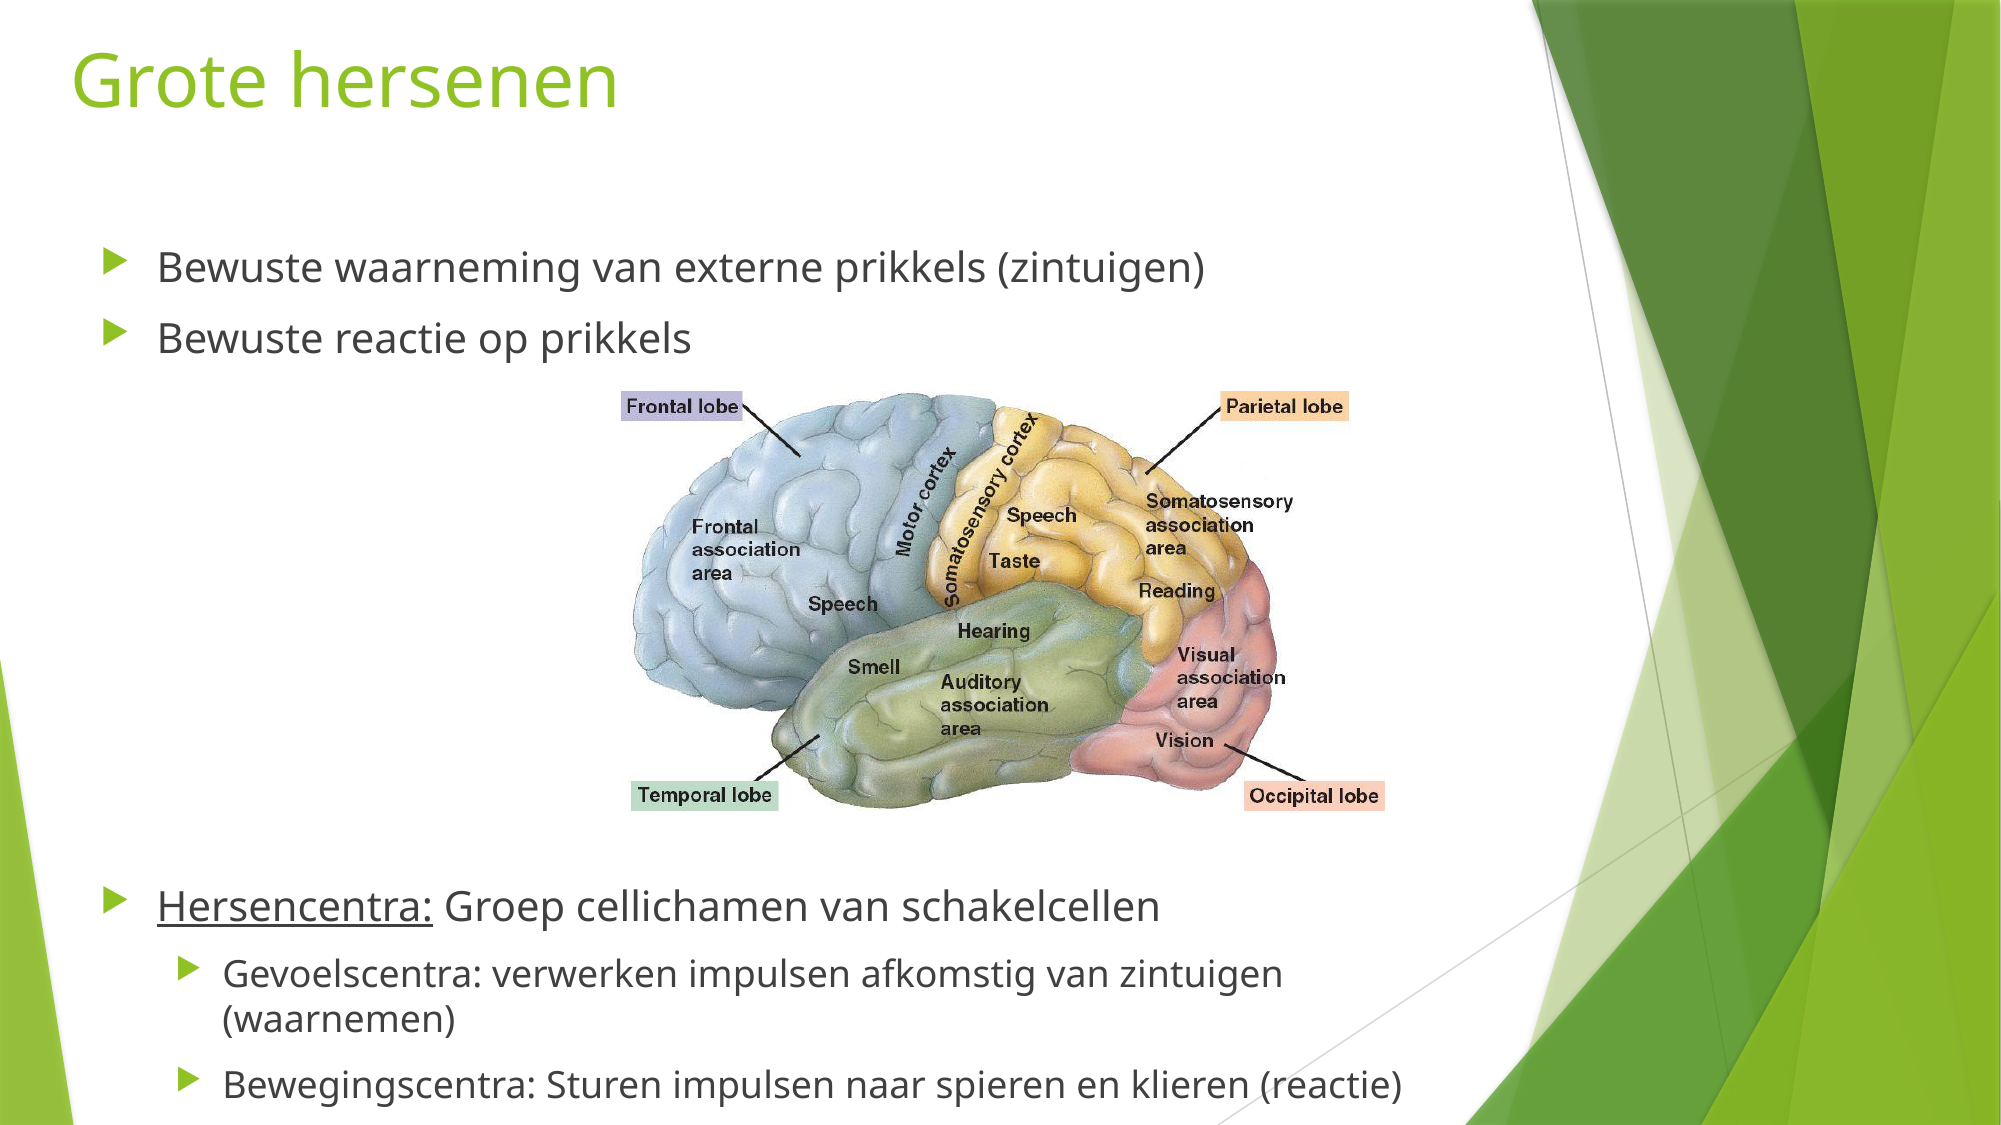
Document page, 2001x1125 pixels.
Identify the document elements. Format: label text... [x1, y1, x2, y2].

picture [621, 390, 1386, 812]
list Bewuste waarneming van externe prikkels (zintuigen) Bewuste reactie op prikkels Hersencentra: Groep cellichamen van schakelcellen Gevoelscentra: verwerken impulsen afkomstig van zintuigen (waarnemen) Bewegingscentra: Sturen impulsen naar spieren en klieren (reactie) [85, 233, 1496, 1125]
title Grote hersenen [55, 24, 1466, 242]
